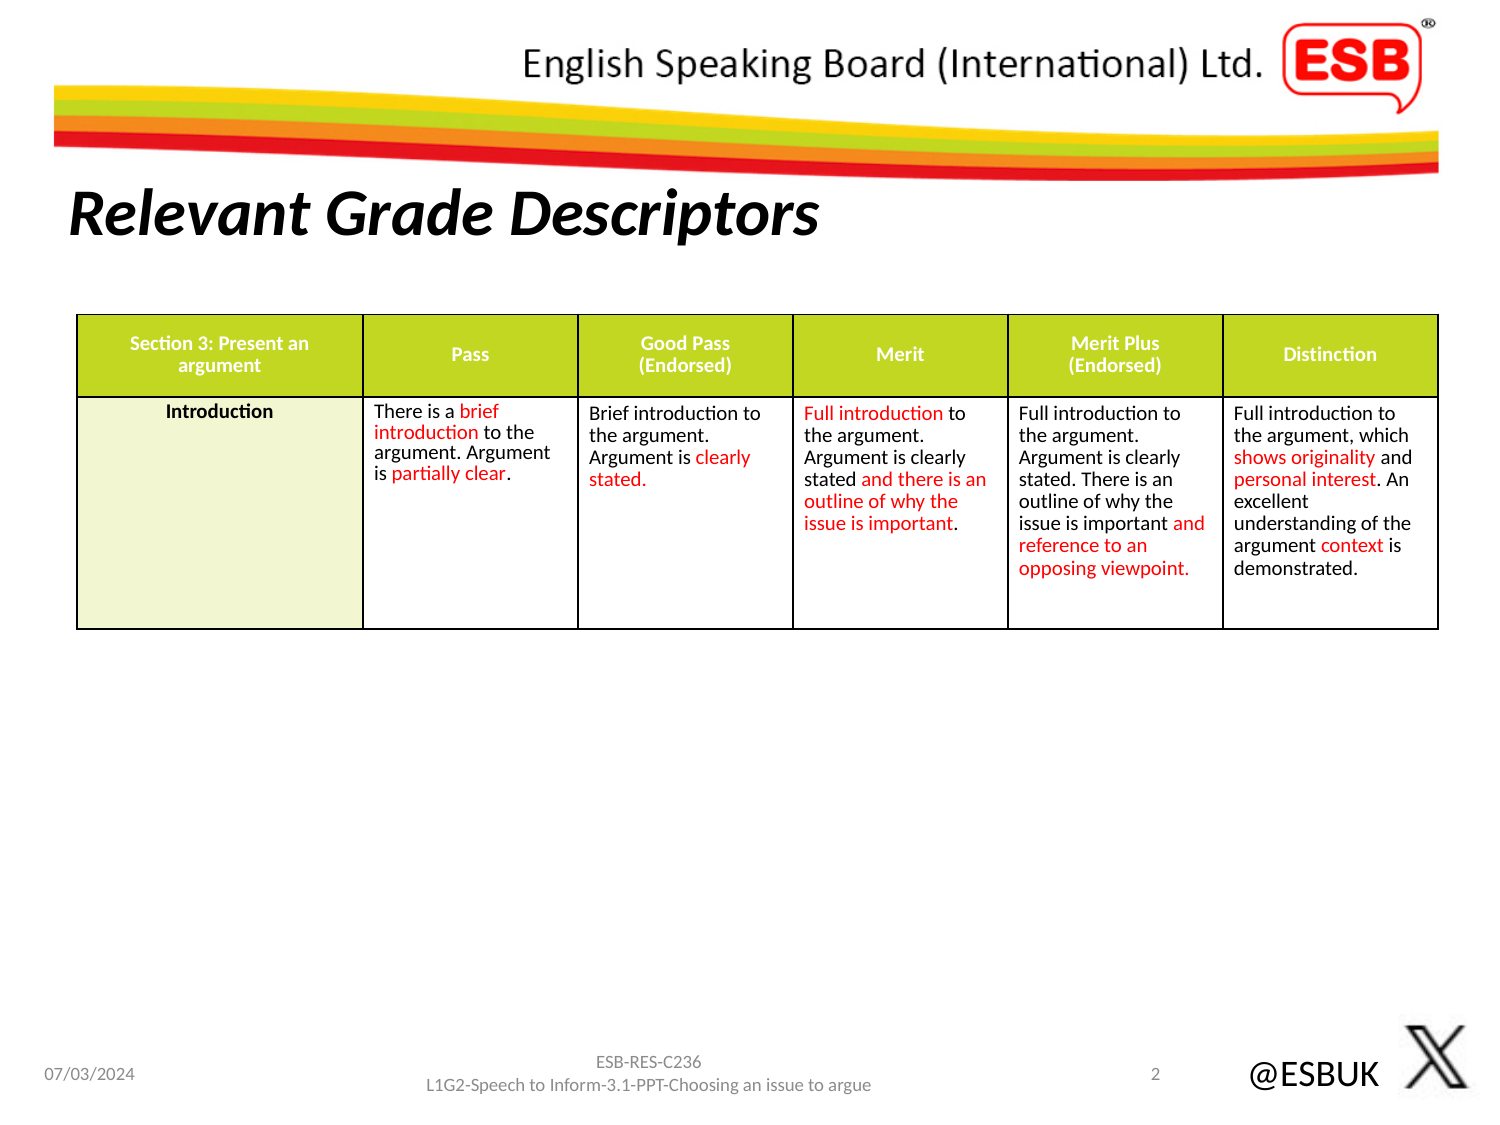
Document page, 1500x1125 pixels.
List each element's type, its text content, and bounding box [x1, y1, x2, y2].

table_cell Full introduction to the argument. Argument is clearly stated and there is an outline of why the issue is important. [794, 398, 1007, 628]
table_cell Introduction [78, 398, 362, 628]
table_header Merit [794, 315, 1007, 396]
table_header Merit Plus (Endorsed) [1009, 315, 1222, 396]
title Relevant Grade Descriptors [53, 172, 1347, 256]
table_header Section 3: Present an argument [78, 315, 362, 396]
table_cell Full introduction to the argument, which shows originality and personal interest. An excellent understanding of the argument context is demonstrated. [1224, 398, 1437, 628]
picture [0, 0, 1500, 189]
footer ESB-RES-C236 L1G2-Speech to Inform-3.1-PPT-Choosing an issue to argue [395, 1042, 902, 1103]
table_header Distinction [1224, 315, 1437, 396]
slide_number 2 [930, 1042, 1176, 1103]
table_header Pass [364, 315, 577, 396]
table_cell Brief introduction to the argument. Argument is clearly stated. [579, 398, 792, 628]
table_header Good Pass (Endorsed) [579, 315, 792, 396]
picture [1398, 1013, 1480, 1102]
table_cell There is a brief introduction to the argument. Argument is partially clear. [364, 398, 577, 628]
table_cell Full introduction to the argument. Argument is clearly stated. There is an outline of why the issue is important and reference to an opposing viewpoint. [1009, 398, 1222, 628]
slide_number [29, 1042, 367, 1103]
